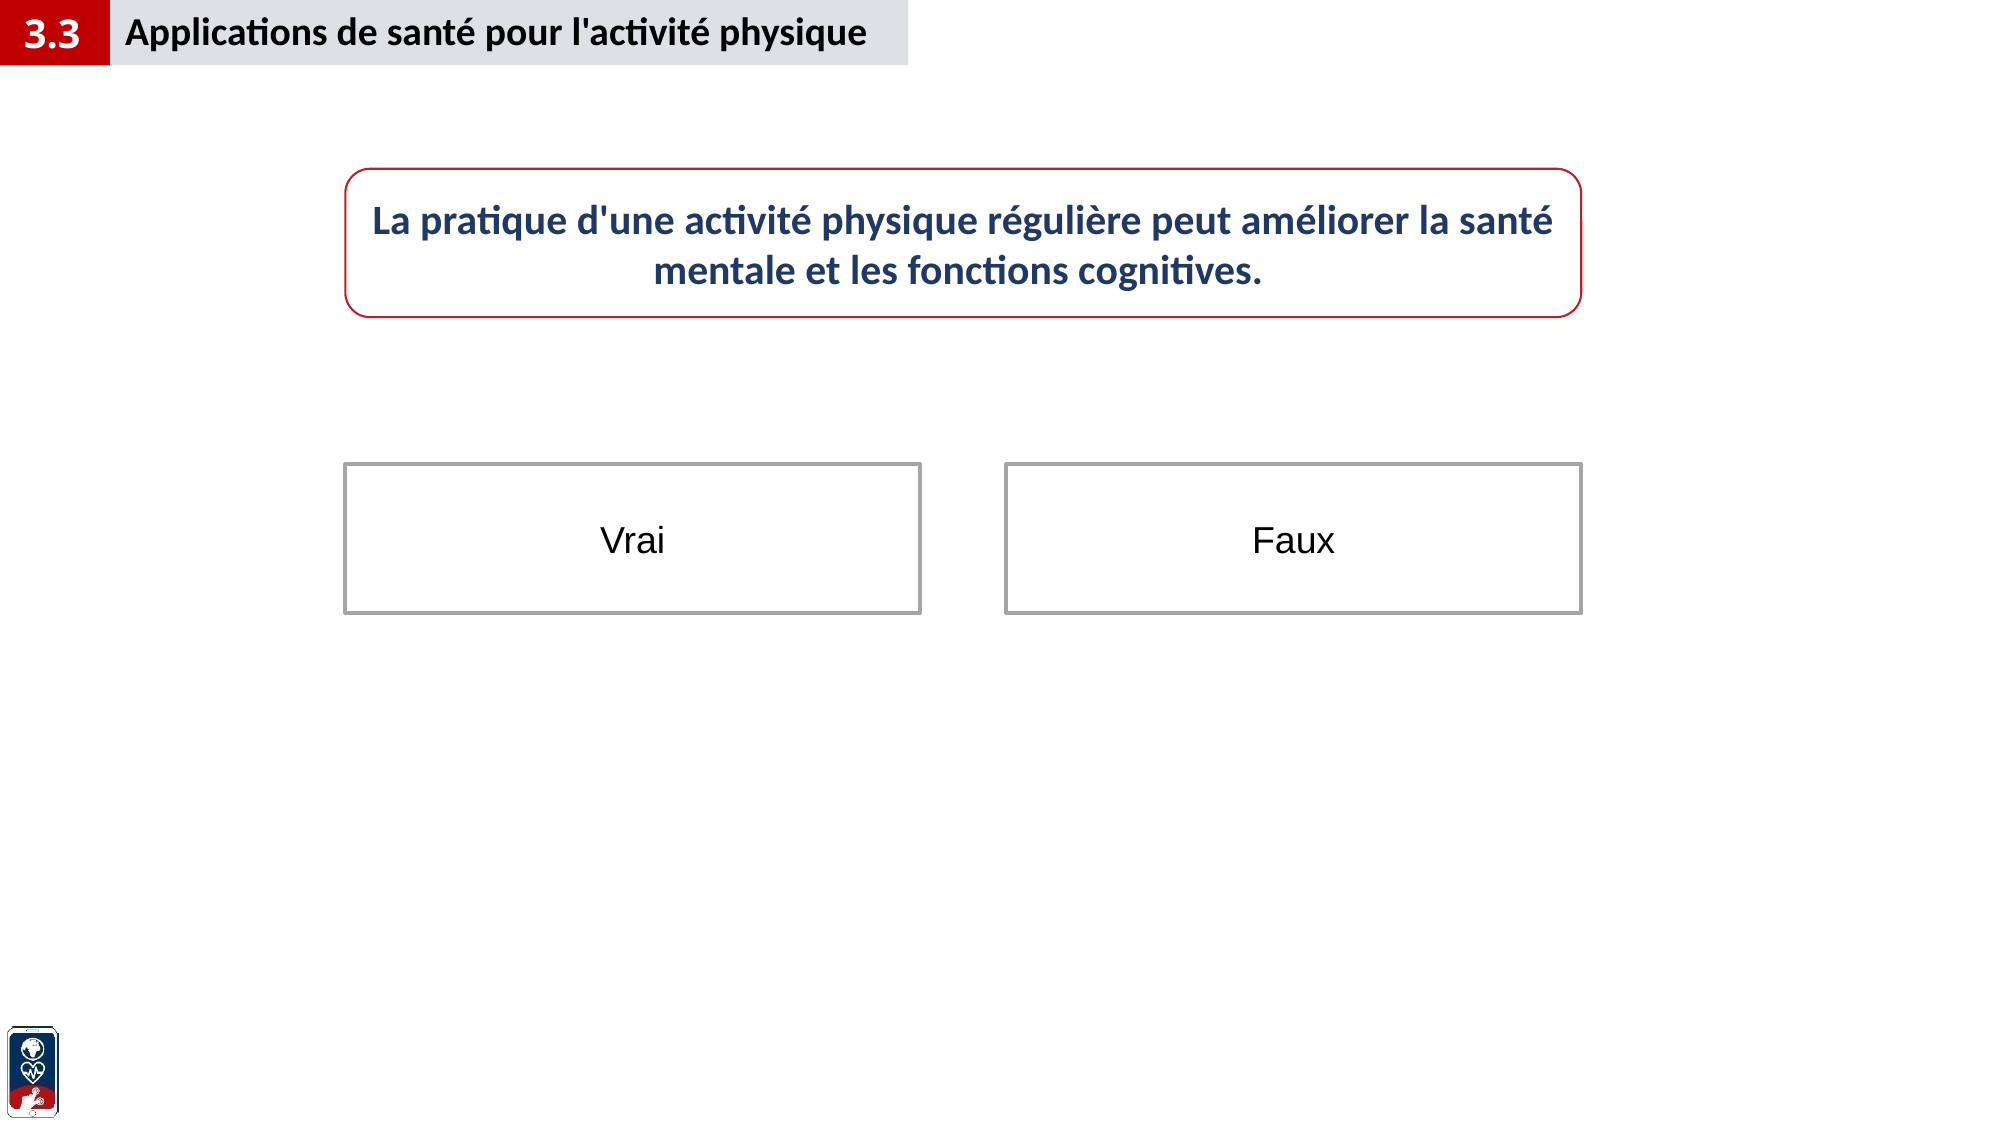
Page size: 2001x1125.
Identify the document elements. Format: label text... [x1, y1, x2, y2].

picture [7, 1026, 59, 1118]
text_box Applications de santé pour l'activité physique [110, 0, 909, 66]
text_box [0, 0, 110, 66]
text_box Vrai [343, 462, 922, 615]
text_box La pratique d'une activité physique régulière peut améliorer la santé mentale et les fonctions cognitives. [345, 168, 1582, 318]
text_box Faux [1004, 462, 1583, 615]
text_box 3.3 [9, 9, 102, 56]
